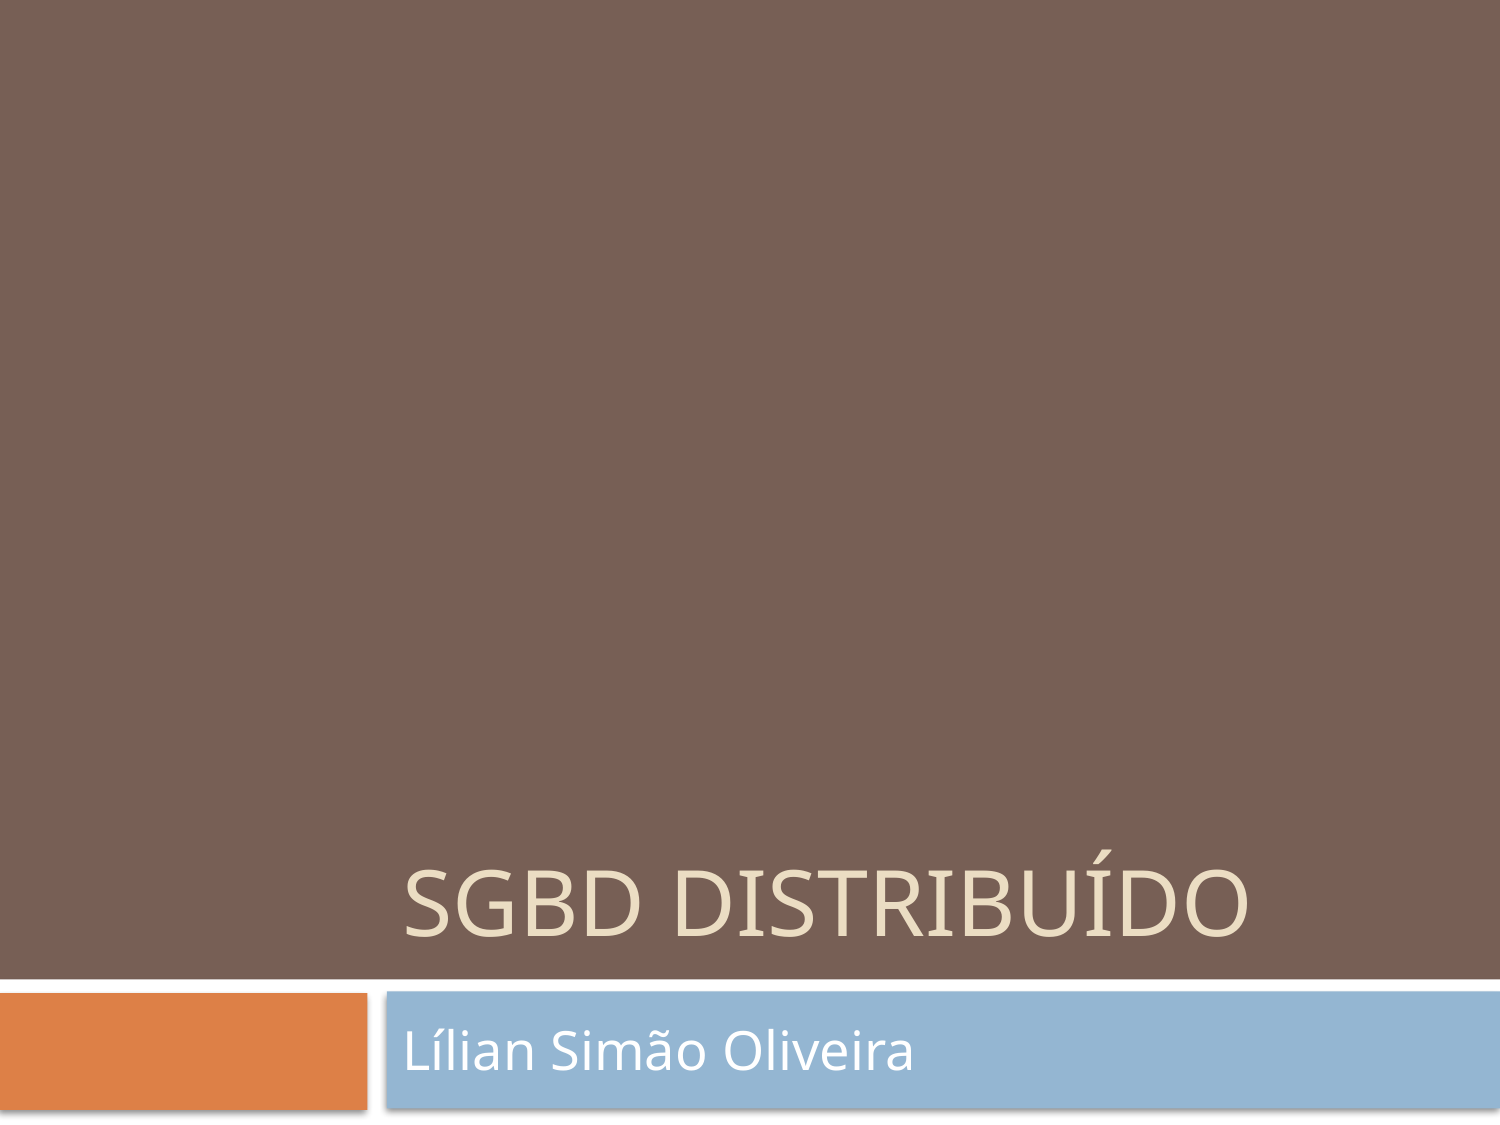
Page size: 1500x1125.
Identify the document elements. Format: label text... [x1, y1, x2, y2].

title SGBD Distribuído [387, 662, 1450, 963]
subtitle Lílian Simão Oliveira [387, 992, 1488, 1105]
